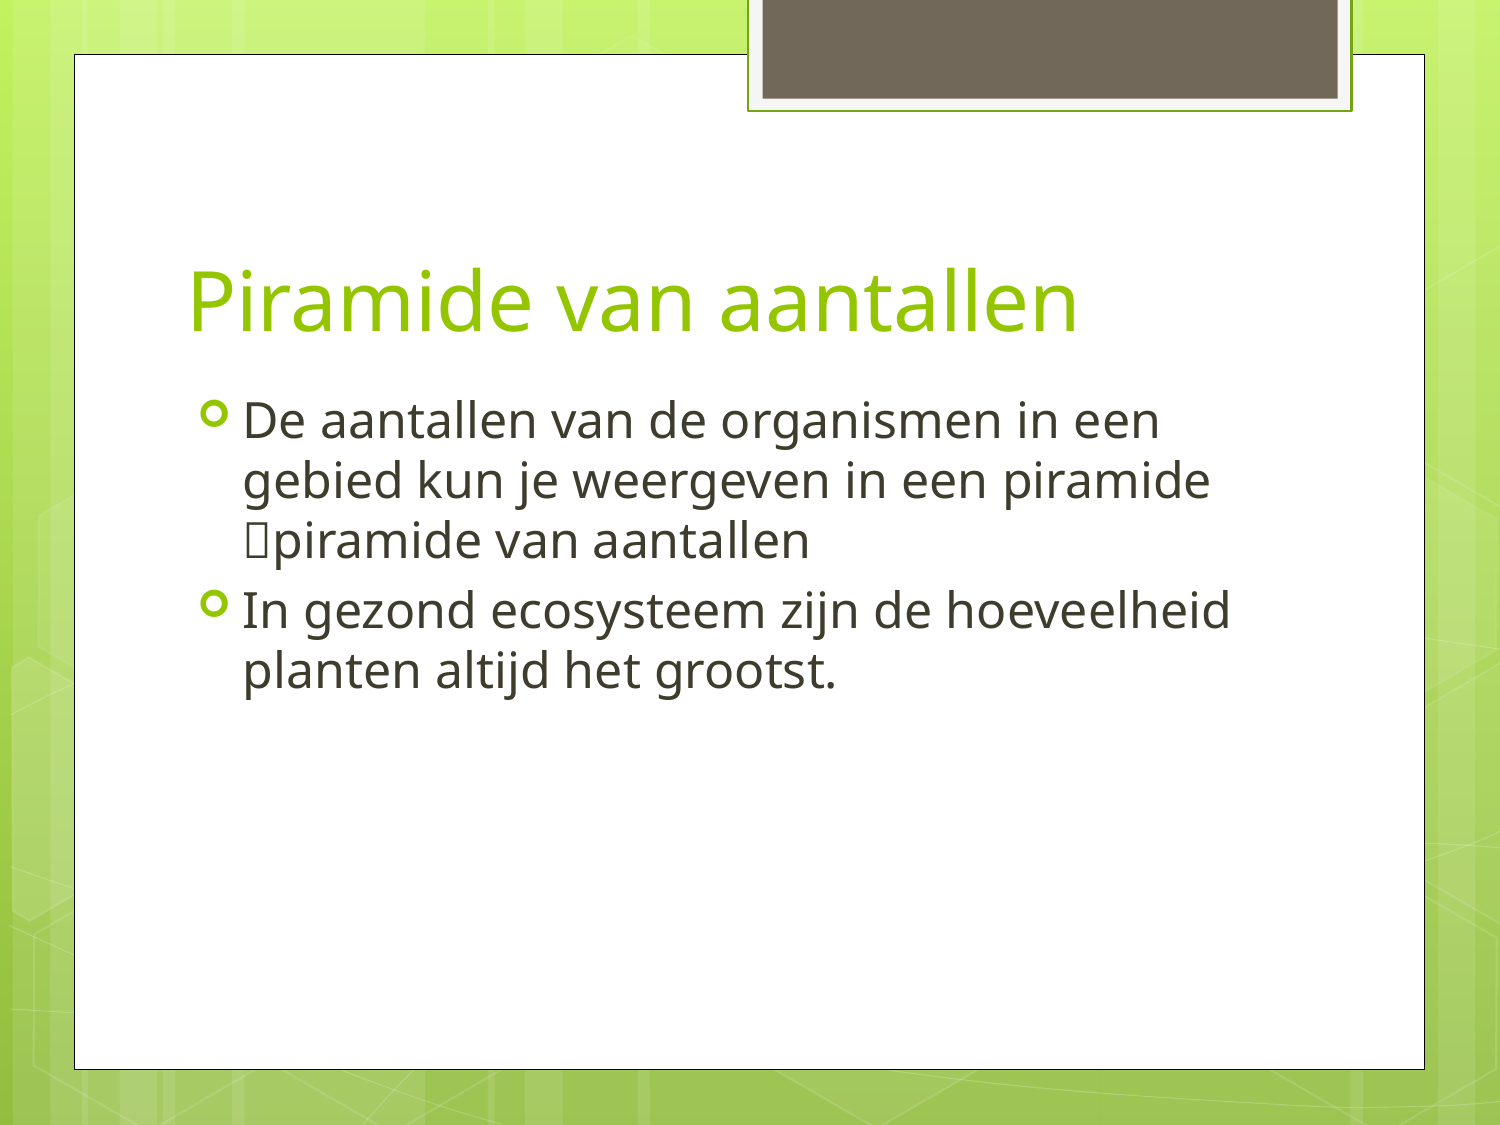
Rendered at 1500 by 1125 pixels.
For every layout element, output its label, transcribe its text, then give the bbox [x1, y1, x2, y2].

list De aantallen van de organismen in een gebied kun je weergeven in een piramide piramide van aantallen In gezond ecosysteem zijn de hoeveelheid planten altijd het grootst. [171, 381, 1283, 957]
title Piramide van aantallen [171, 168, 1324, 357]
